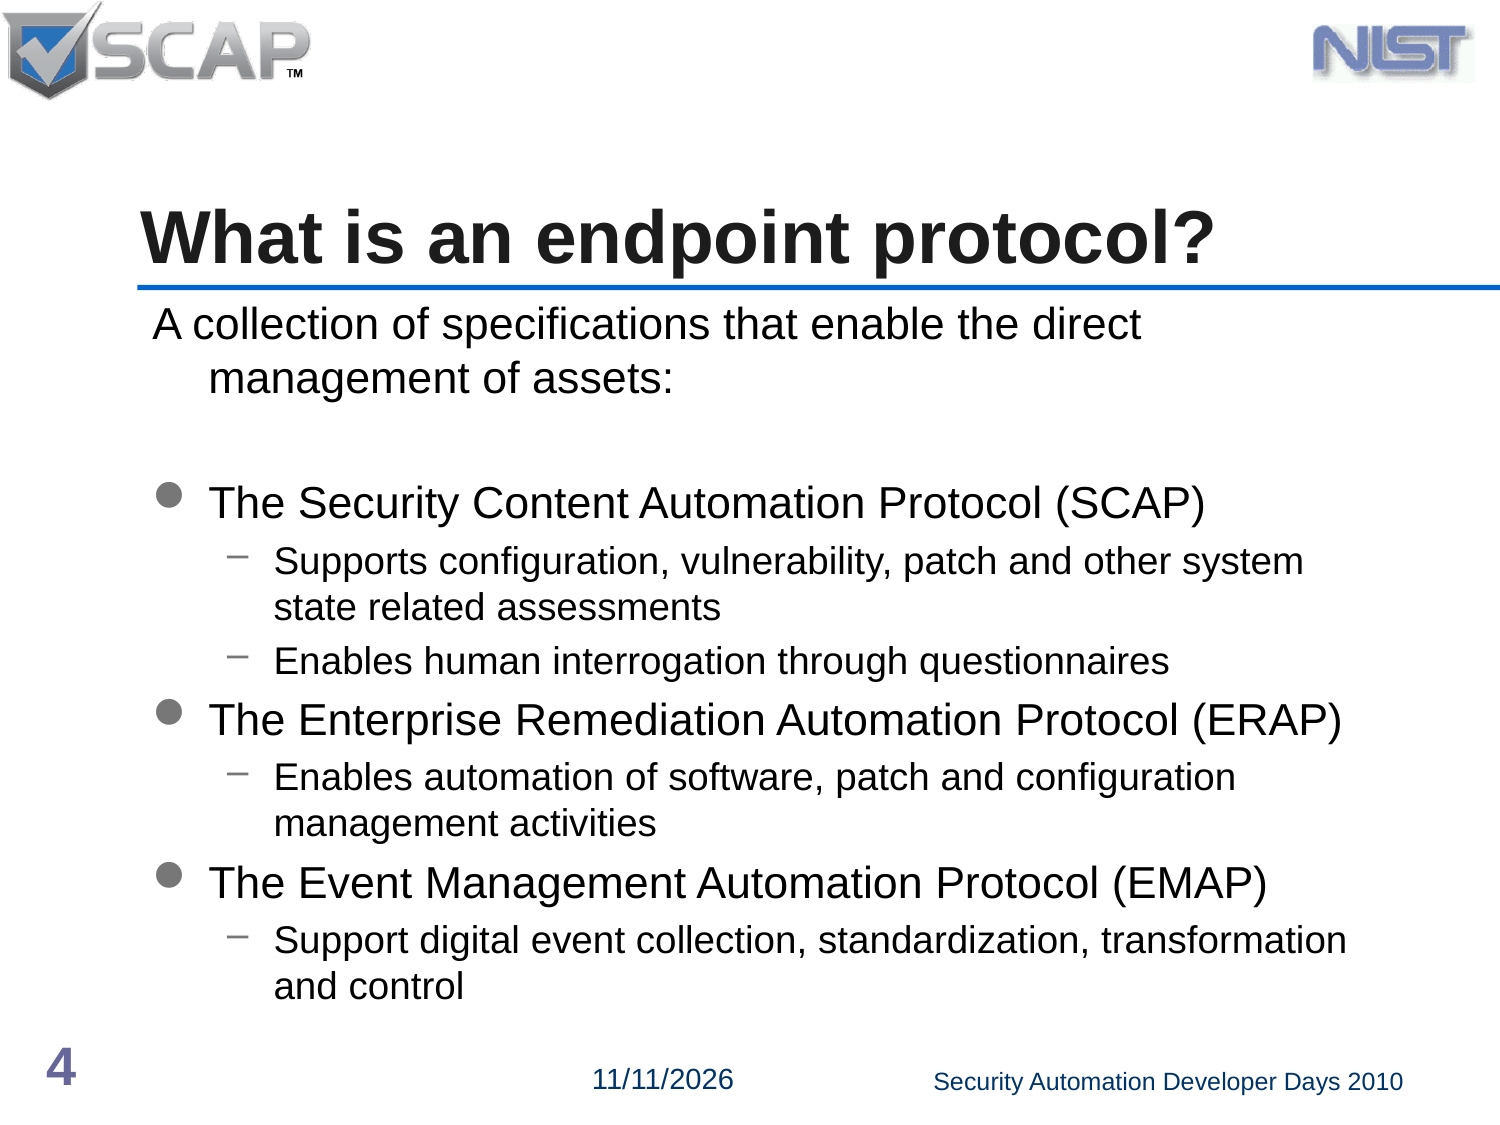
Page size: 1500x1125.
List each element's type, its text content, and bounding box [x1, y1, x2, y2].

picture [0, 0, 313, 103]
picture [1312, 24, 1475, 83]
title What is an endpoint protocol? [124, 99, 1426, 288]
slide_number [399, 1024, 750, 1104]
list A collection of specifications that enable the direct management of assets: The Security Content Automation Protocol (SCAP) Supports configuration, vulnerability, patch and other system state related assessments Enables human interrogation through questionnaires The Enterprise Remediation Automation Protocol (ERAP) Enables automation of software, patch and configuration management activities The Event Management Automation Protocol (EMAP) Support digital event collection, standardization, transformation and control [137, 287, 1400, 1026]
slide_number 4 [13, 1023, 111, 1105]
footer Security Automation Developer Days 2010 [912, 1024, 1426, 1104]
